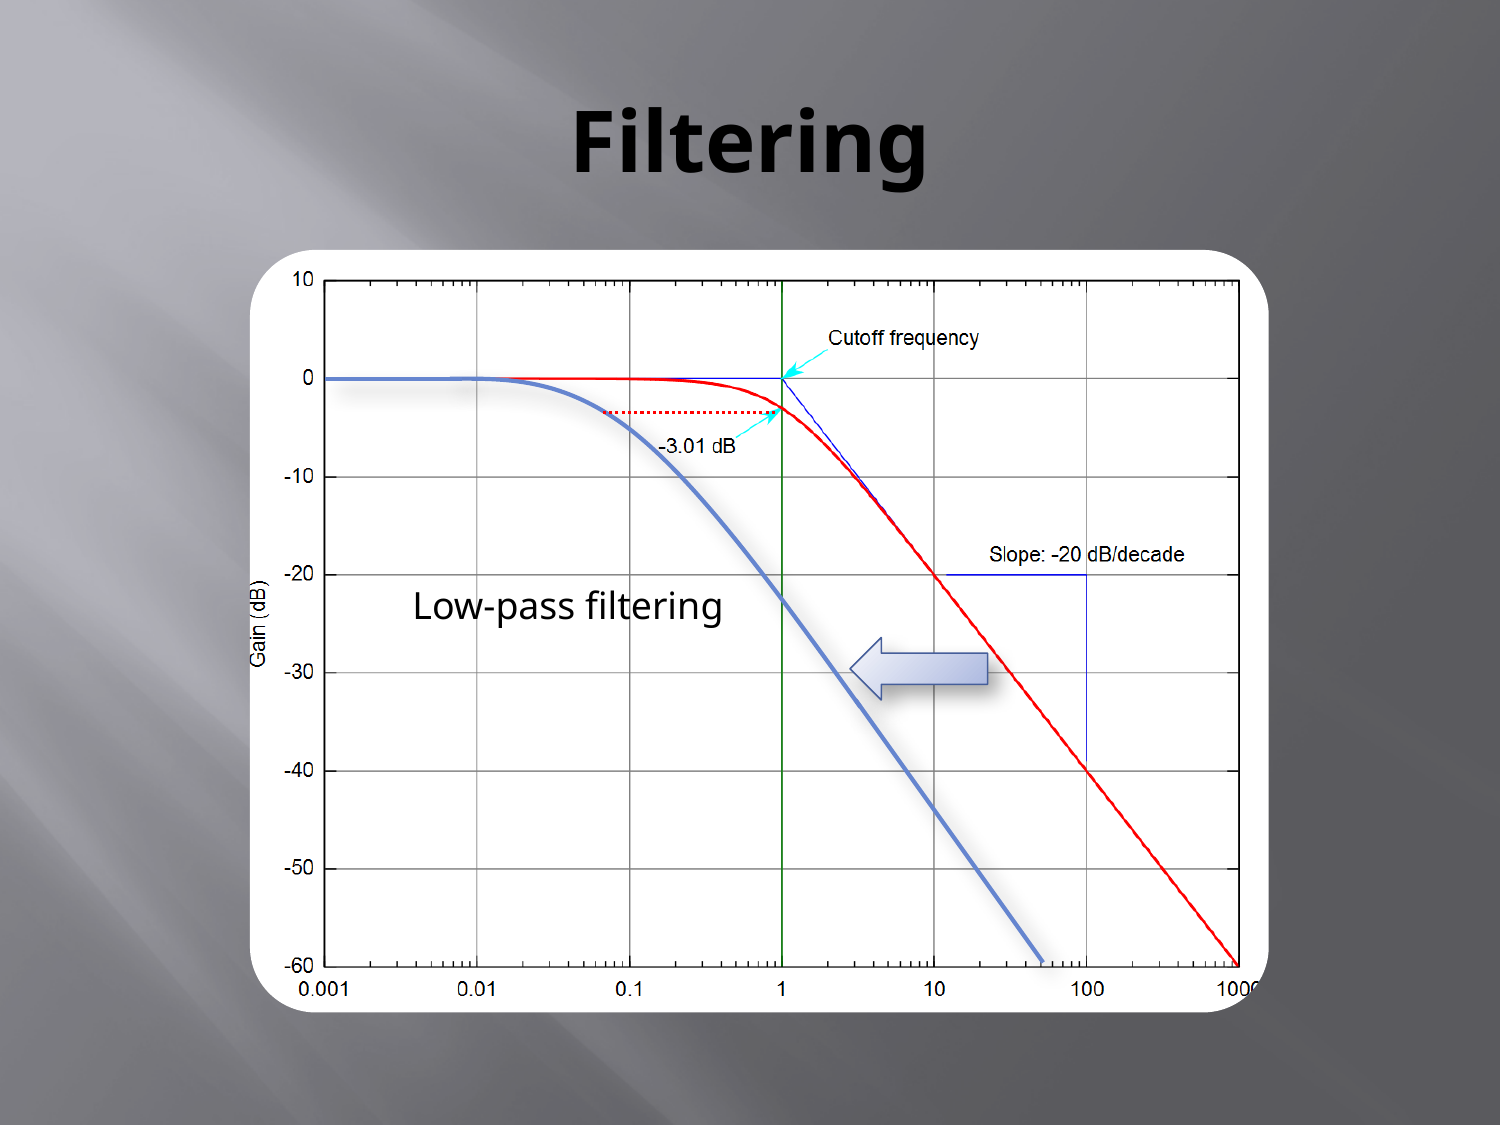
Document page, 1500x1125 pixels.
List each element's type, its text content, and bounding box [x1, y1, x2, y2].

picture [249, 249, 1269, 1013]
title Filtering [75, 45, 1425, 233]
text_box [324, 377, 1063, 963]
